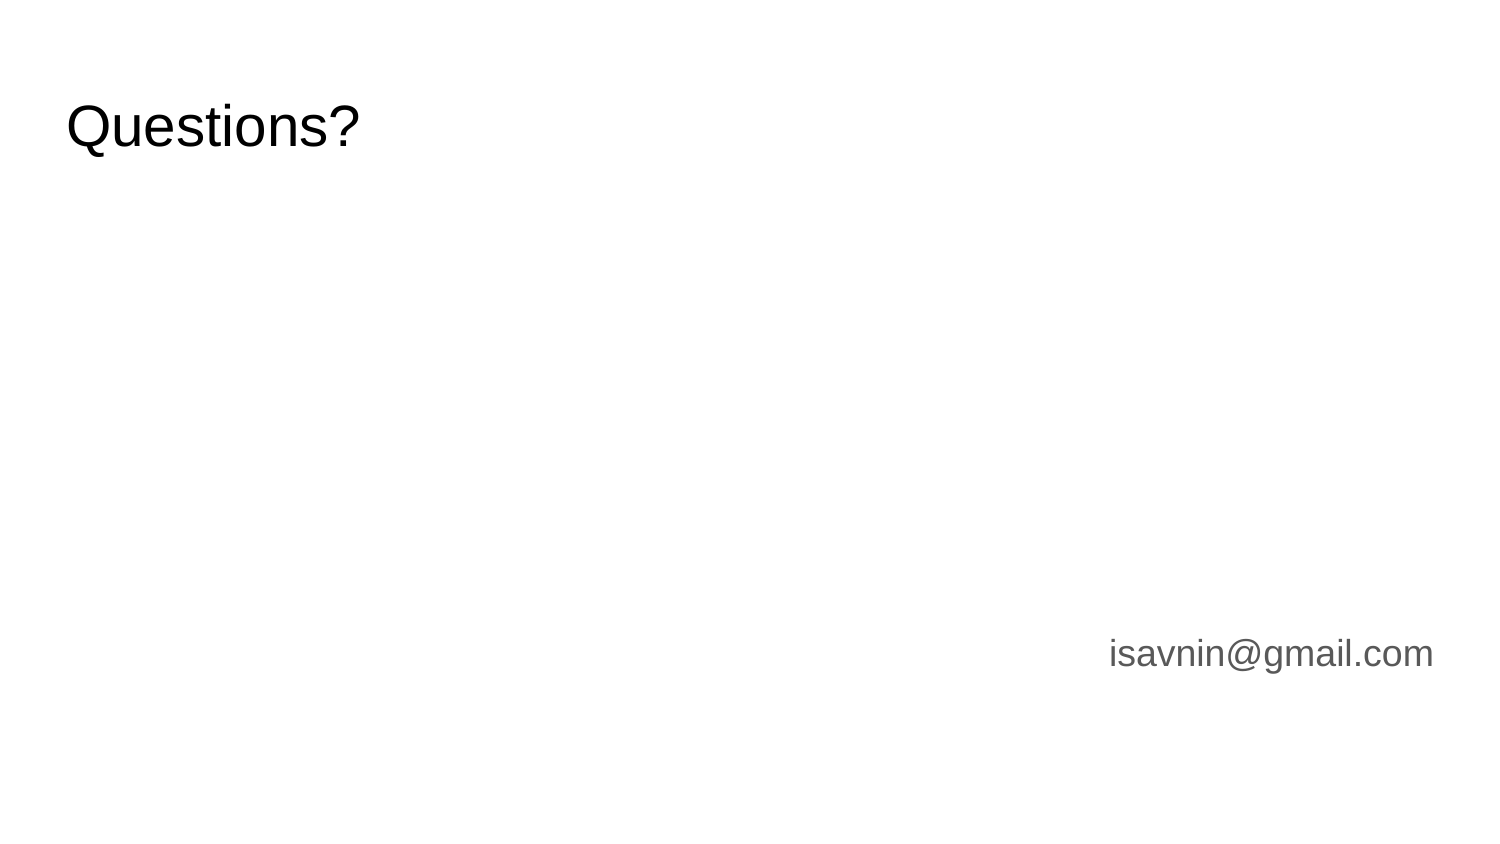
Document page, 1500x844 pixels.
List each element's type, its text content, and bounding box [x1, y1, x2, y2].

list isavnin@gmail.com [51, 189, 1449, 750]
title Questions? [51, 72, 1449, 167]
